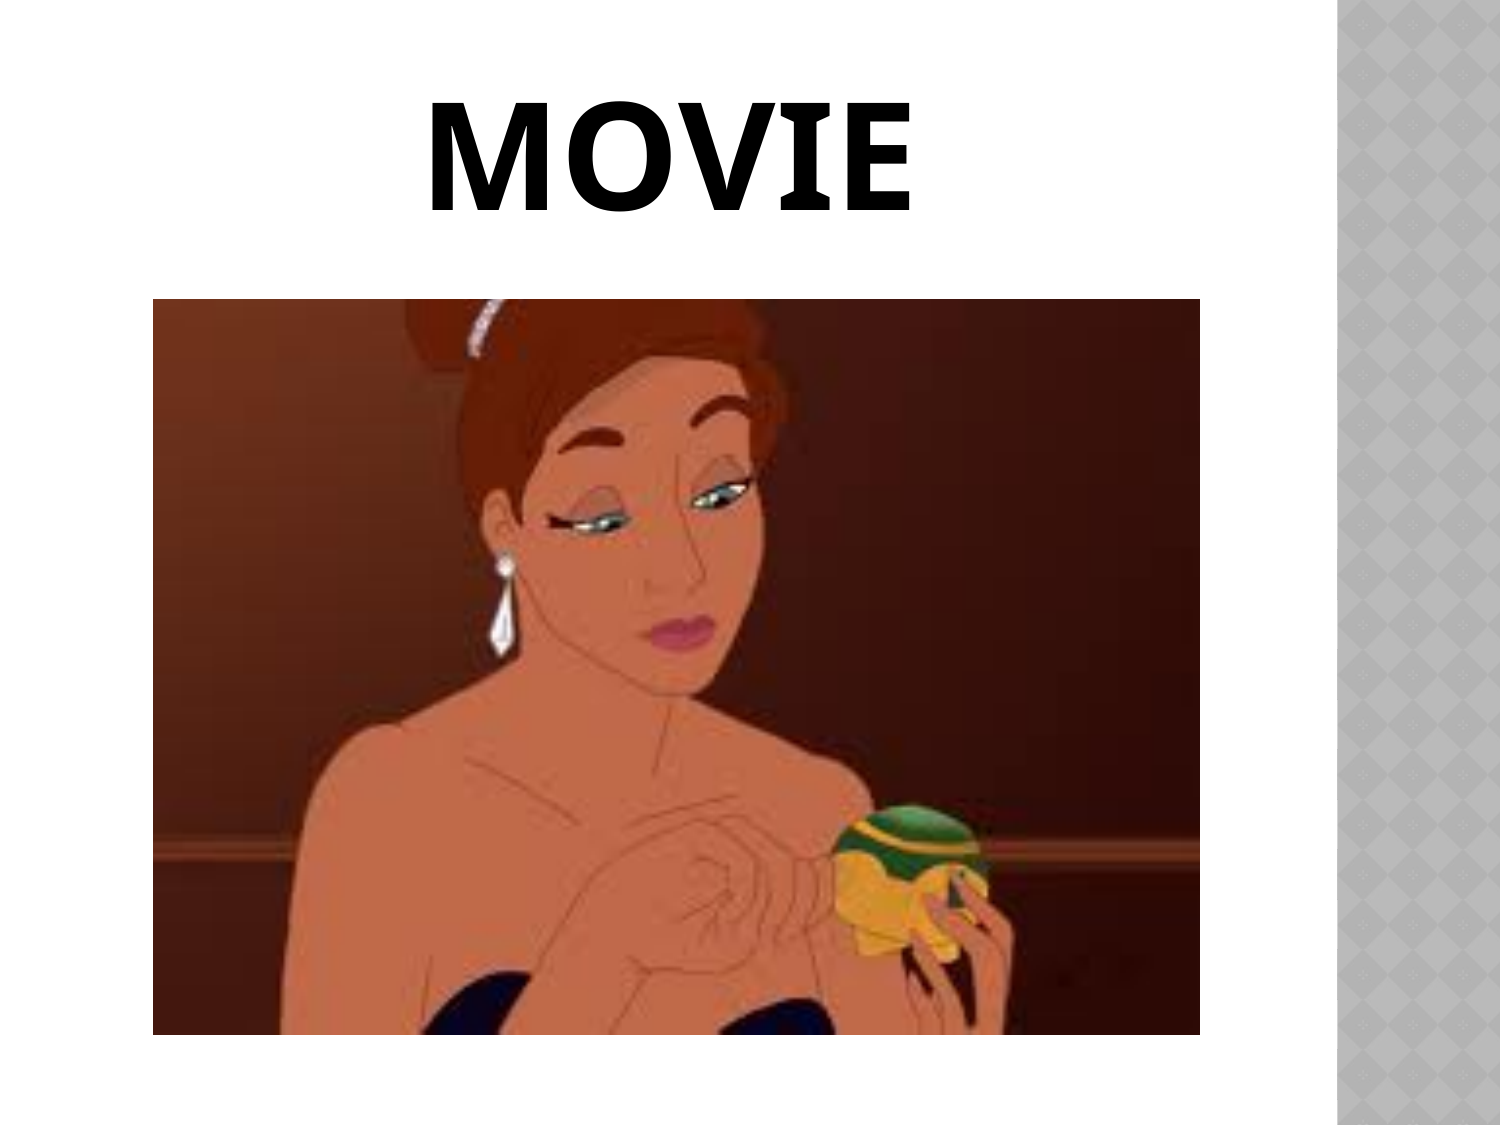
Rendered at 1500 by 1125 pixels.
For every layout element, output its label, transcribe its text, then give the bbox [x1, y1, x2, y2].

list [152, 299, 1201, 1035]
title movie [75, 52, 1263, 240]
